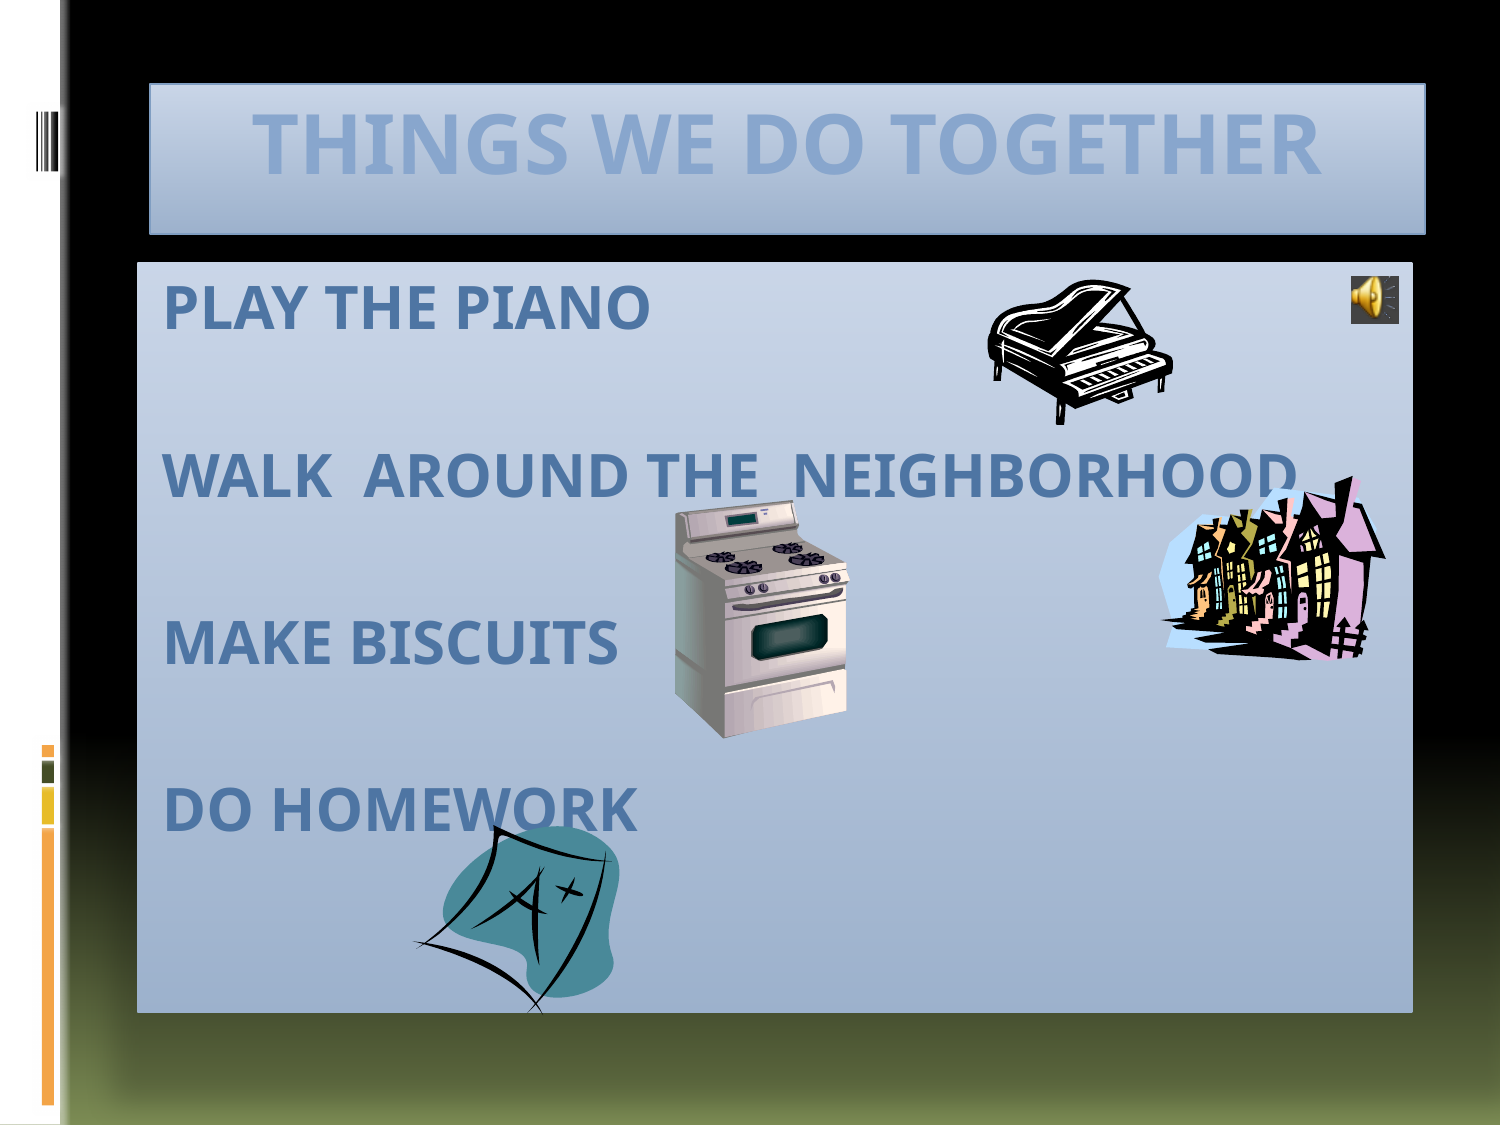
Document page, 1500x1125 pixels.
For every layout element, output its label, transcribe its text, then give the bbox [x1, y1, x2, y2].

picture [1349, 274, 1401, 326]
list PLAY THE PIANO WALK AROUND THE NEIGHBORHOOD MAKE BISCUITS DO HOMEWORK [137, 262, 1413, 1013]
picture [986, 279, 1174, 426]
picture [1158, 474, 1388, 663]
picture [411, 824, 620, 1016]
title THINGS WE DO TOGETHER [149, 83, 1426, 235]
picture [674, 499, 851, 739]
